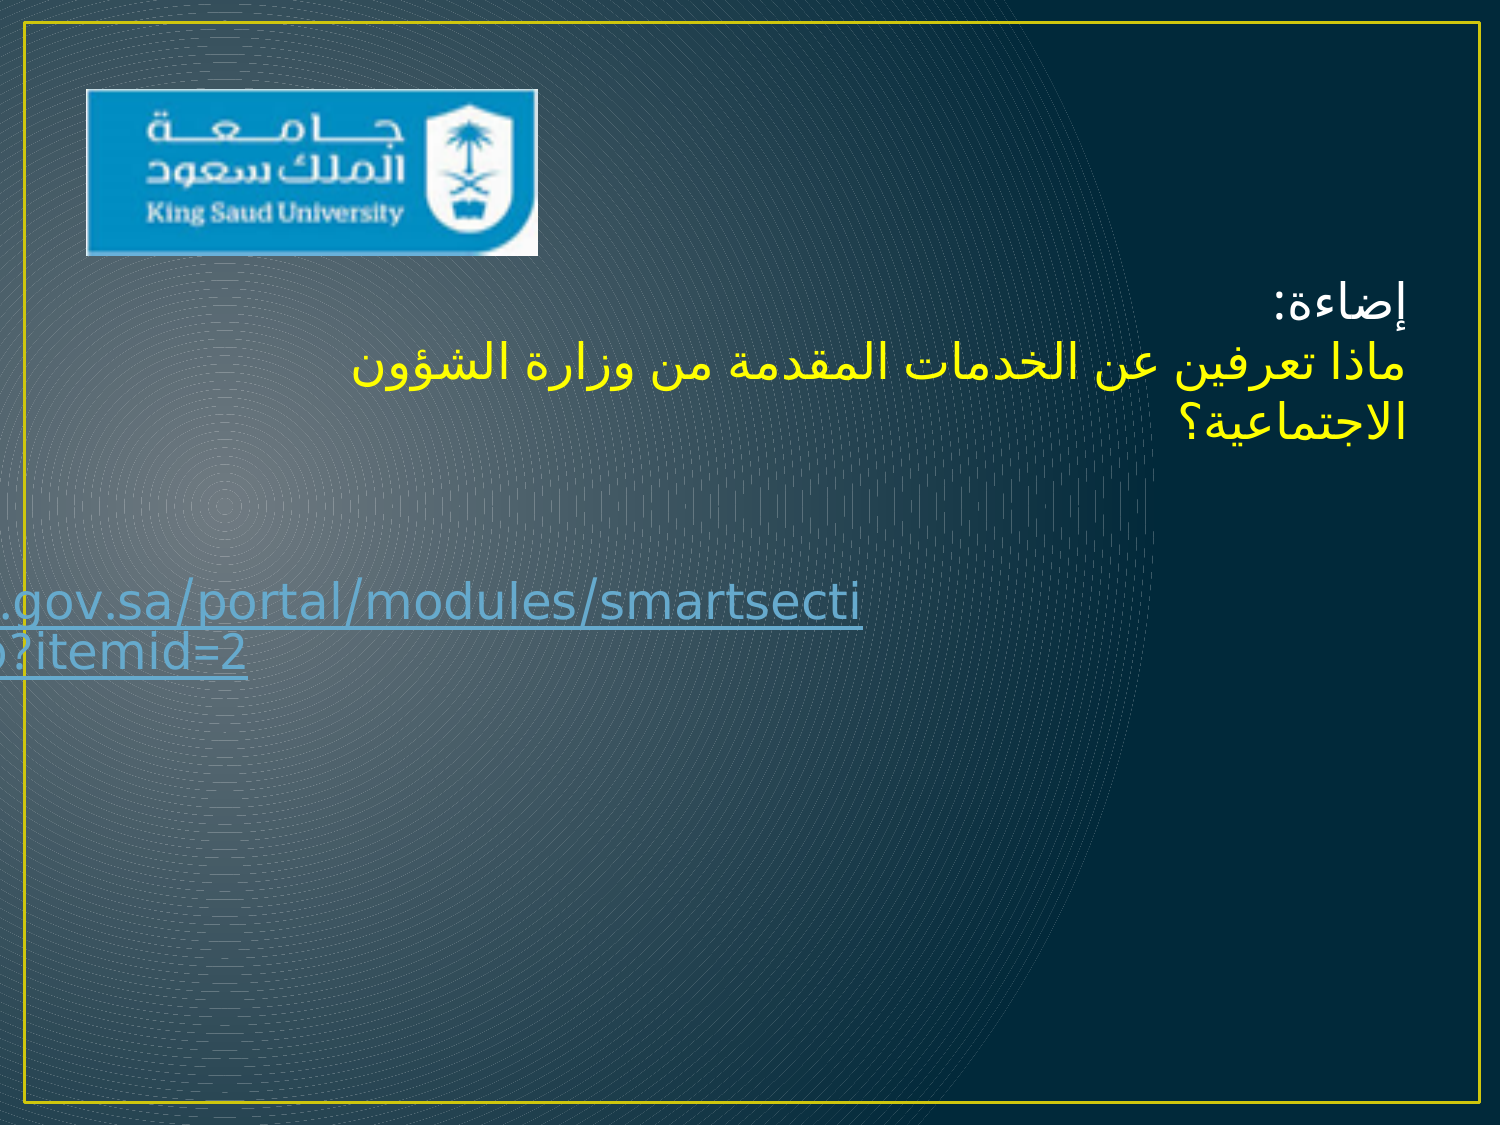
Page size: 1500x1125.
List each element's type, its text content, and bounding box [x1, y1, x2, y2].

picture [85, 89, 538, 256]
text_box إضاءة: ماذا تعرفين عن الخدمات المقدمة من وزارة الشؤون الاجتماعية؟ http://mosa.gov.sa/portal/modules/smartsection/item.php?itemid=2 [222, 82, 1424, 1107]
